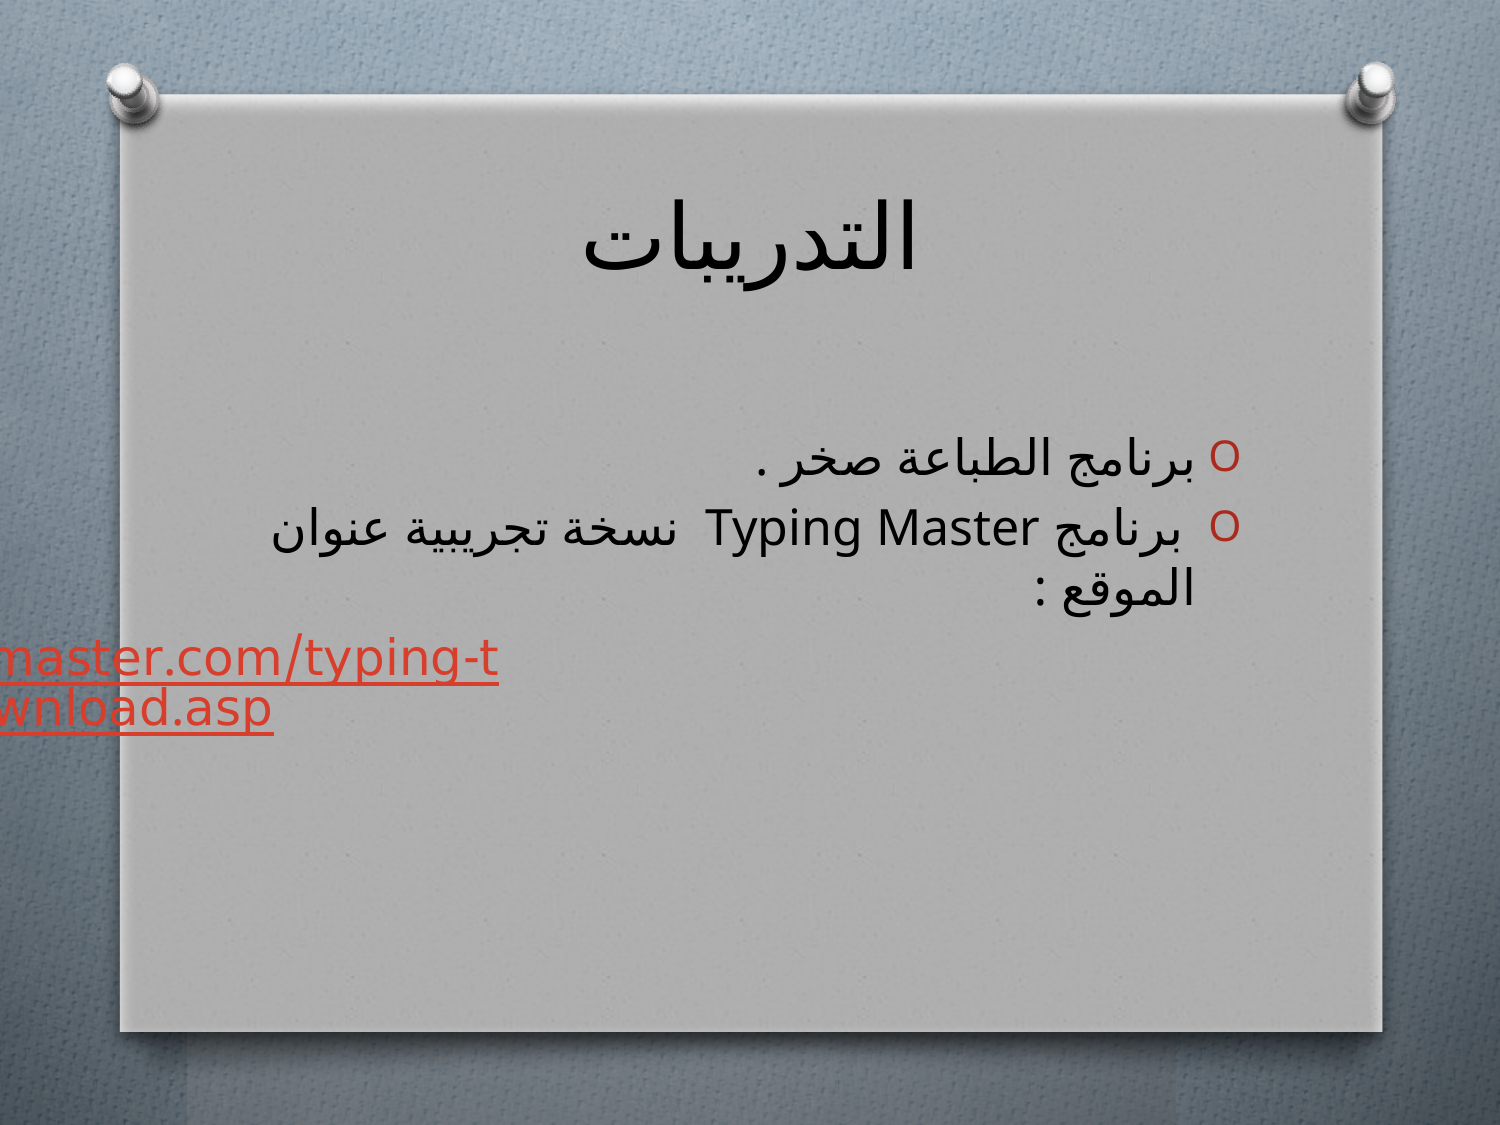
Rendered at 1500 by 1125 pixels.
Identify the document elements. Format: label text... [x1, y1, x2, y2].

picture [75, 29, 198, 153]
title التدريبات [179, 134, 1323, 332]
list برنامج الطباعة صخر . برنامج Typing Master نسخة تجريبية عنوان الموقع : http://www.typingmaster.com/typing-tutor/free-demo-download.asp [240, 347, 1257, 939]
picture [1317, 35, 1439, 156]
